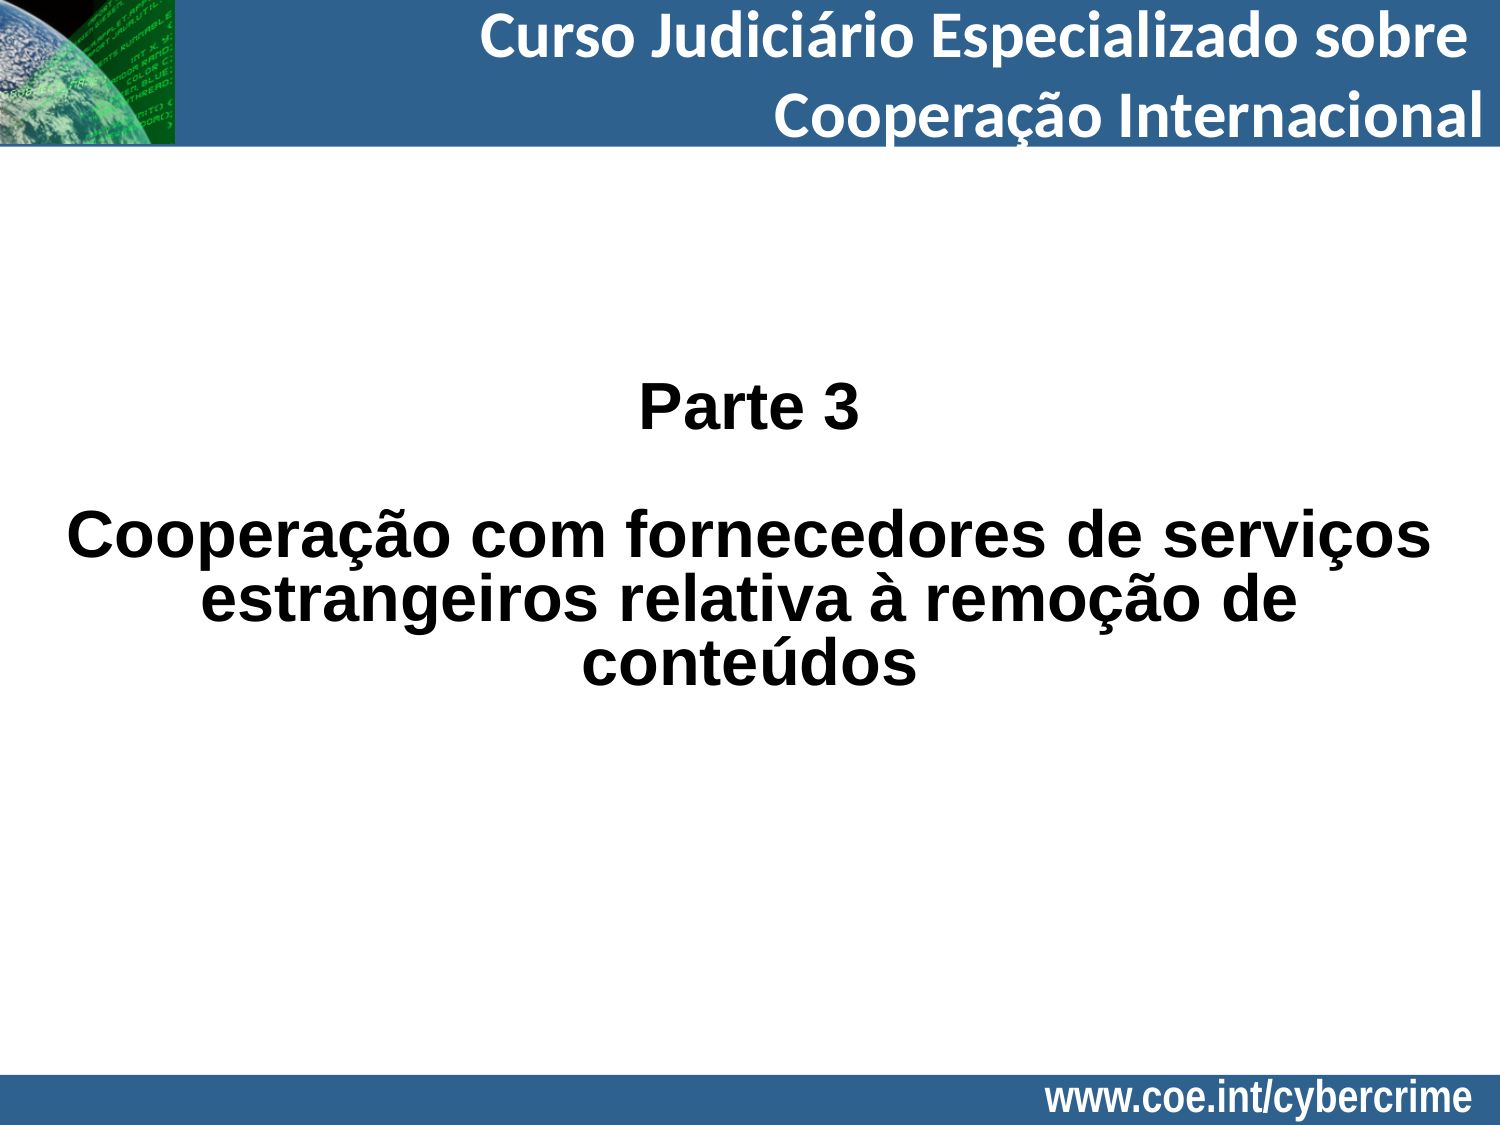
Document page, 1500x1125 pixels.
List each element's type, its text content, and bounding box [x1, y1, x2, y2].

text_box Curso Judiciário Especializado sobre Cooperação Internacional [177, 0, 1500, 149]
picture [0, 0, 175, 144]
text_box [0, 1073, 1030, 1125]
text_box Parte 3 Cooperação com fornecedores de serviços estrangeiros relativa à remoção de conteúdos [50, 371, 1450, 706]
text_box www.coe.int/cybercrime [1030, 1059, 1500, 1125]
